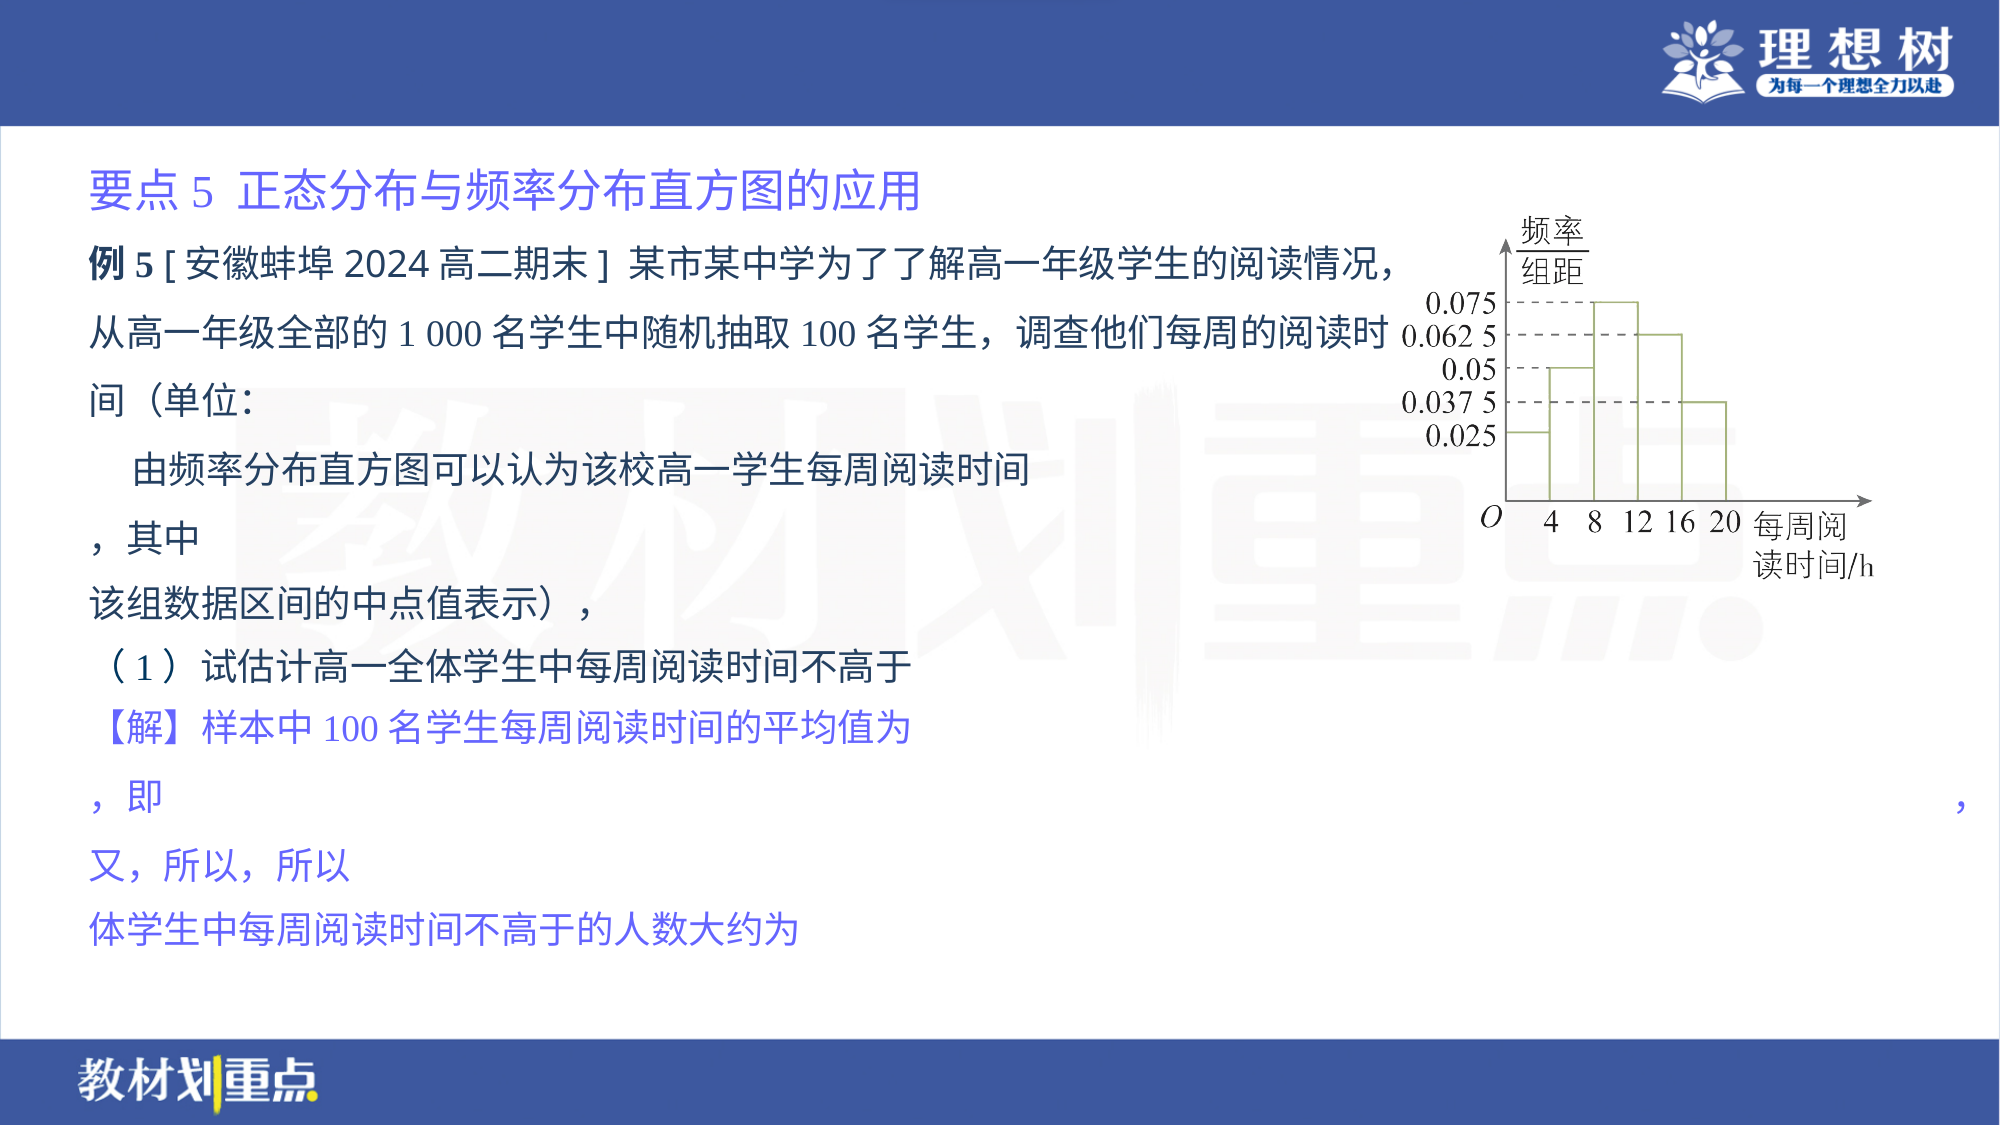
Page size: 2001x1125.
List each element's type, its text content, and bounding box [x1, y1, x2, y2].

text_box 要点5 正态分布与频率分布直方图的应用 [88, 135, 1911, 276]
picture [0, 0, 2000, 1125]
